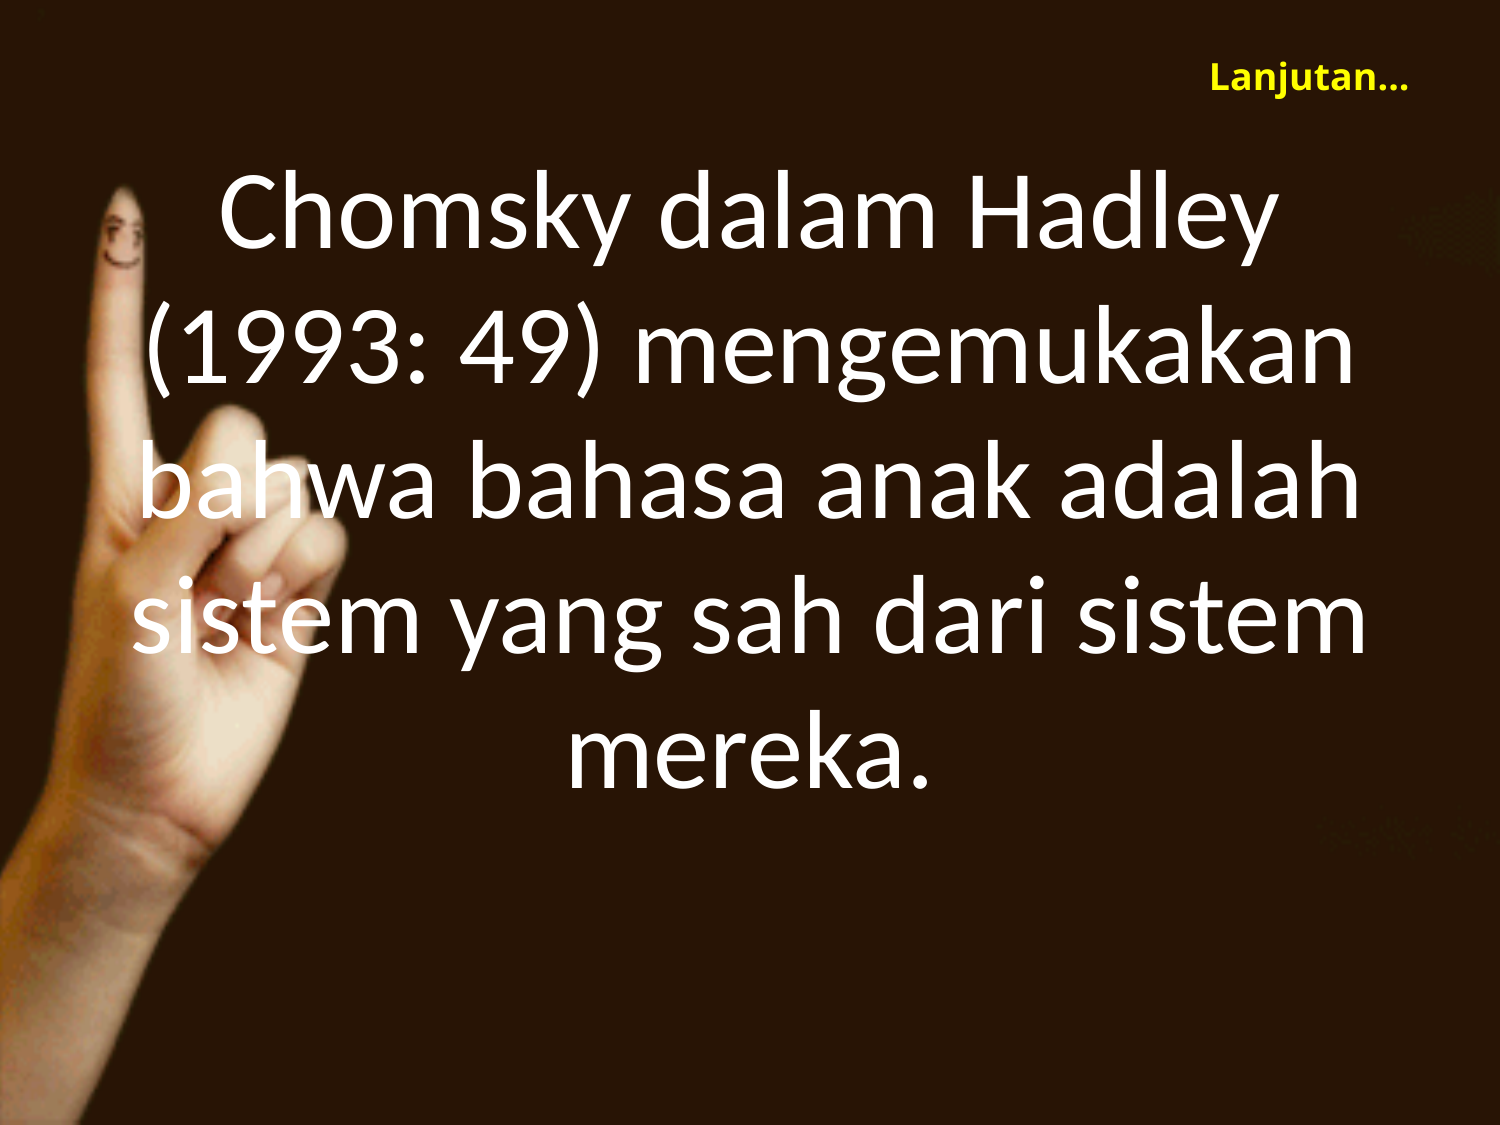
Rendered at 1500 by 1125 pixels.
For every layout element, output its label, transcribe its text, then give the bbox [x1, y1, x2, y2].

title Lanjutan... [75, 45, 1425, 106]
list Chomsky dalam Hadley (1993: 49) mengemukakan bahwa bahasa anak adalah sistem yang sah dari sistem mereka. [75, 128, 1425, 1079]
picture [0, 0, 1500, 1125]
